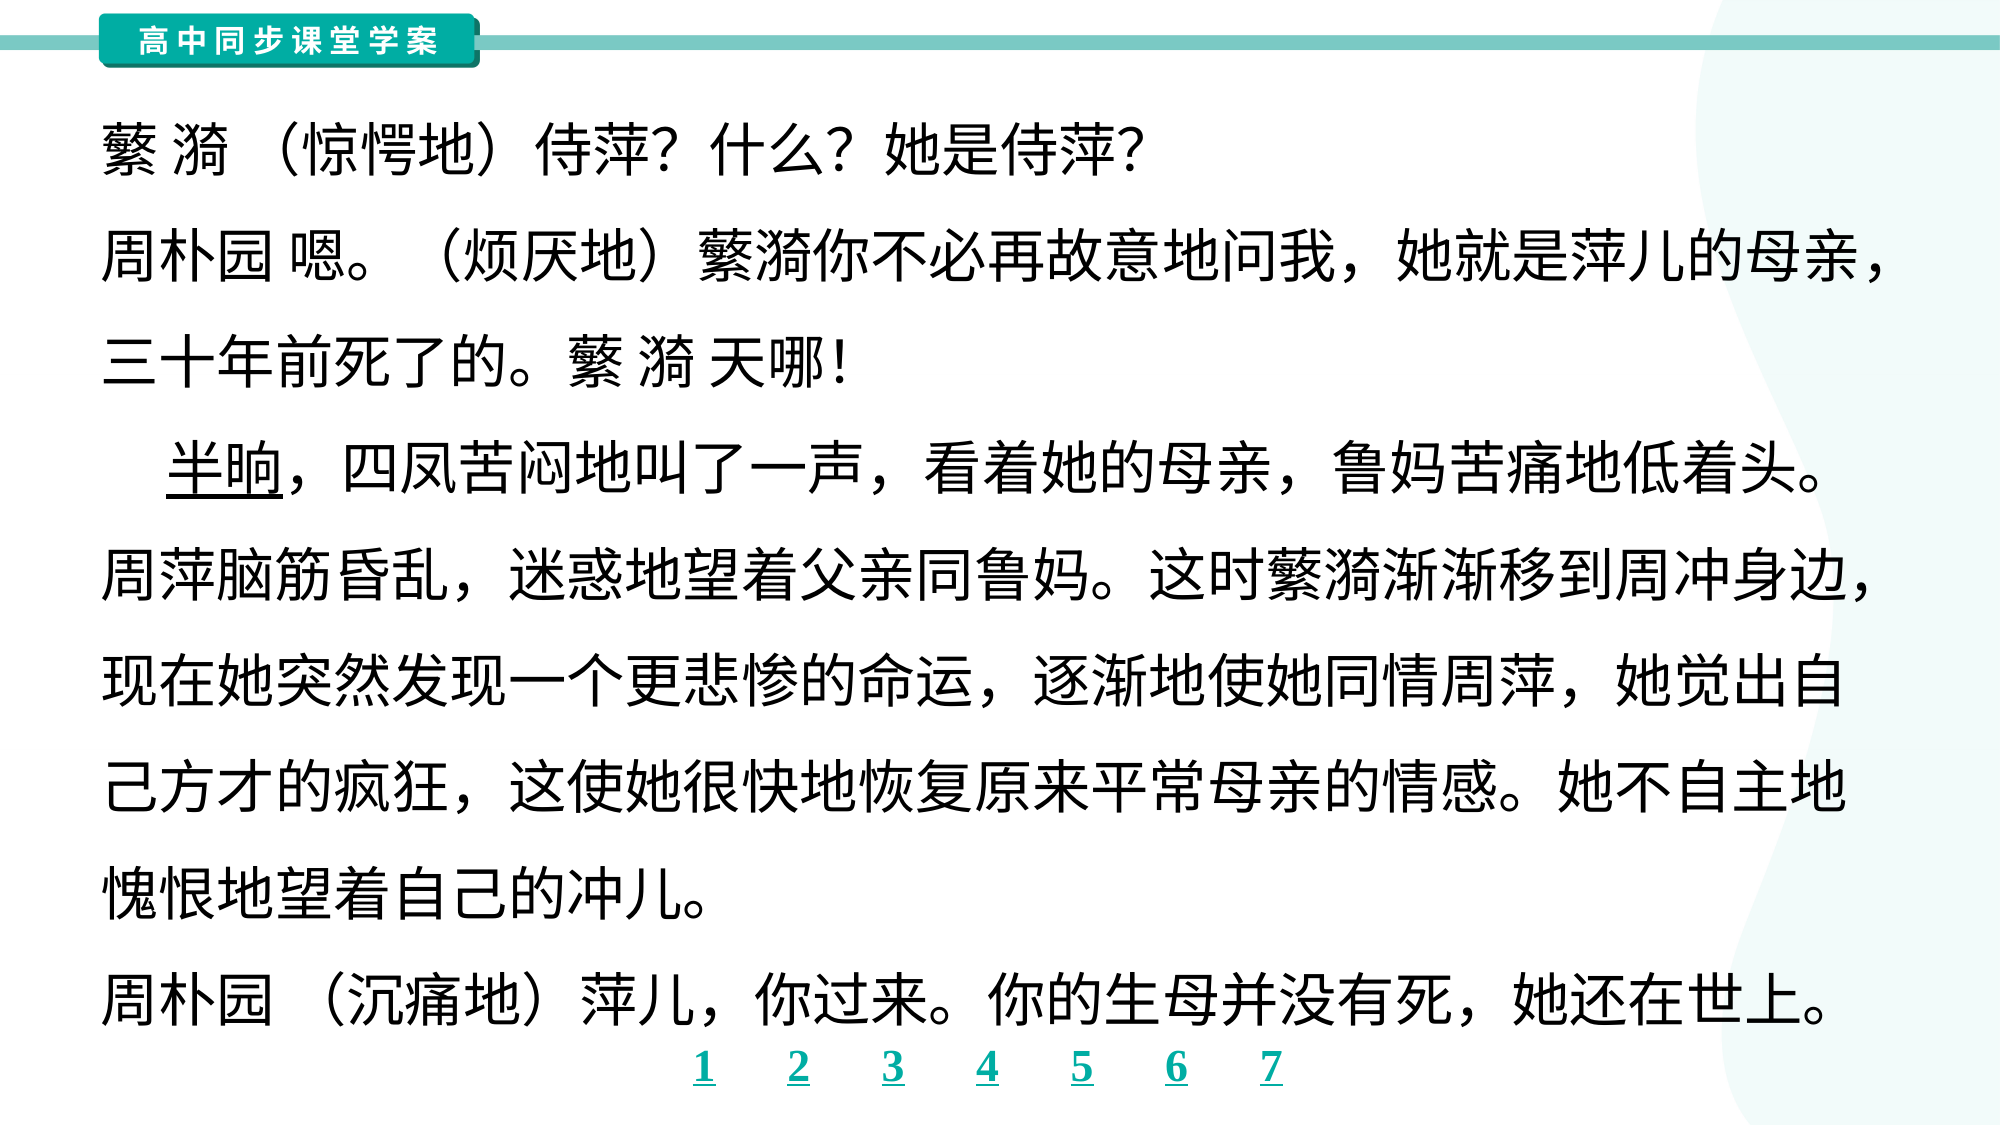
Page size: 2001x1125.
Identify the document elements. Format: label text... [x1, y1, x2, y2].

text_box 蘩 漪 （惊愕地）侍萍？什么？她是侍萍？ 周朴园 嗯。（烦厌地）蘩漪你不必再故意地问我，她就是萍儿的母亲， 三十年前死了的。蘩 漪 天哪！ 半晌，四凤苦闷地叫了一声，看着她的母亲，鲁妈苦痛地低着头。 周萍脑筋昏乱，迷惑地望着父亲同鲁妈。这时蘩漪渐渐移到周冲身边， 现在她突然发现一个更悲惨的命运，逐渐地使她同情周萍，她觉出自 己方才的疯狂，这使她很快地恢复原来平常母亲的情感。她不自主地 愧恨地望着自己的冲儿。 周朴园 （沉痛地）萍儿，你过来。你的生母并没有死，她还在世上。 [100, 76, 1899, 1033]
picture [0, 0, 2000, 1125]
